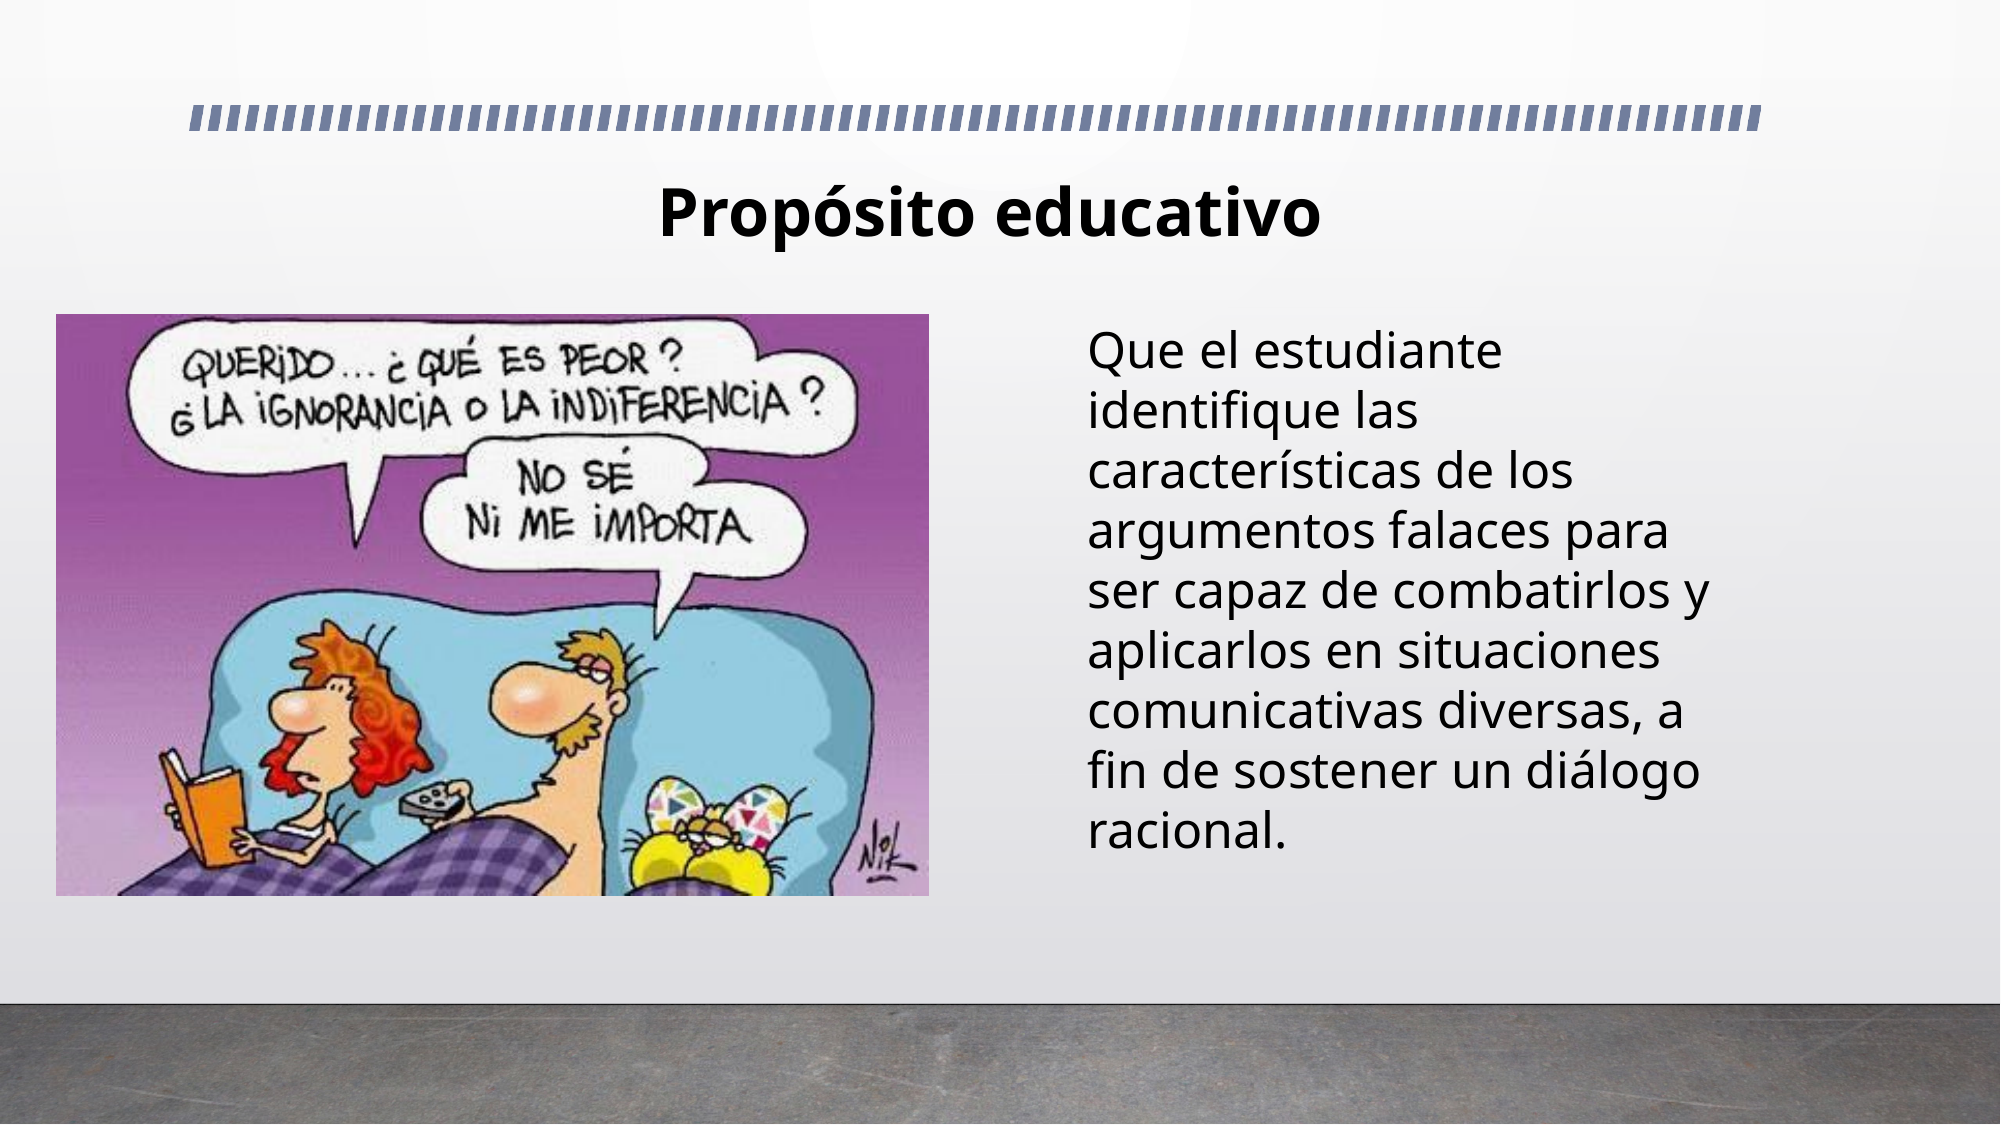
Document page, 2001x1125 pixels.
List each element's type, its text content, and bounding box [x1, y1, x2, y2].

text_box Propósito educativo [643, 162, 1338, 258]
picture [0, 1004, 2000, 1124]
picture [56, 314, 930, 896]
text_box Que el estudiante identifique las características de los argumentos falaces para ser capaz de combatirlos y aplicarlos en situaciones comunicativas diversas, a fin de sostener un diálogo racional. [1073, 311, 1764, 867]
